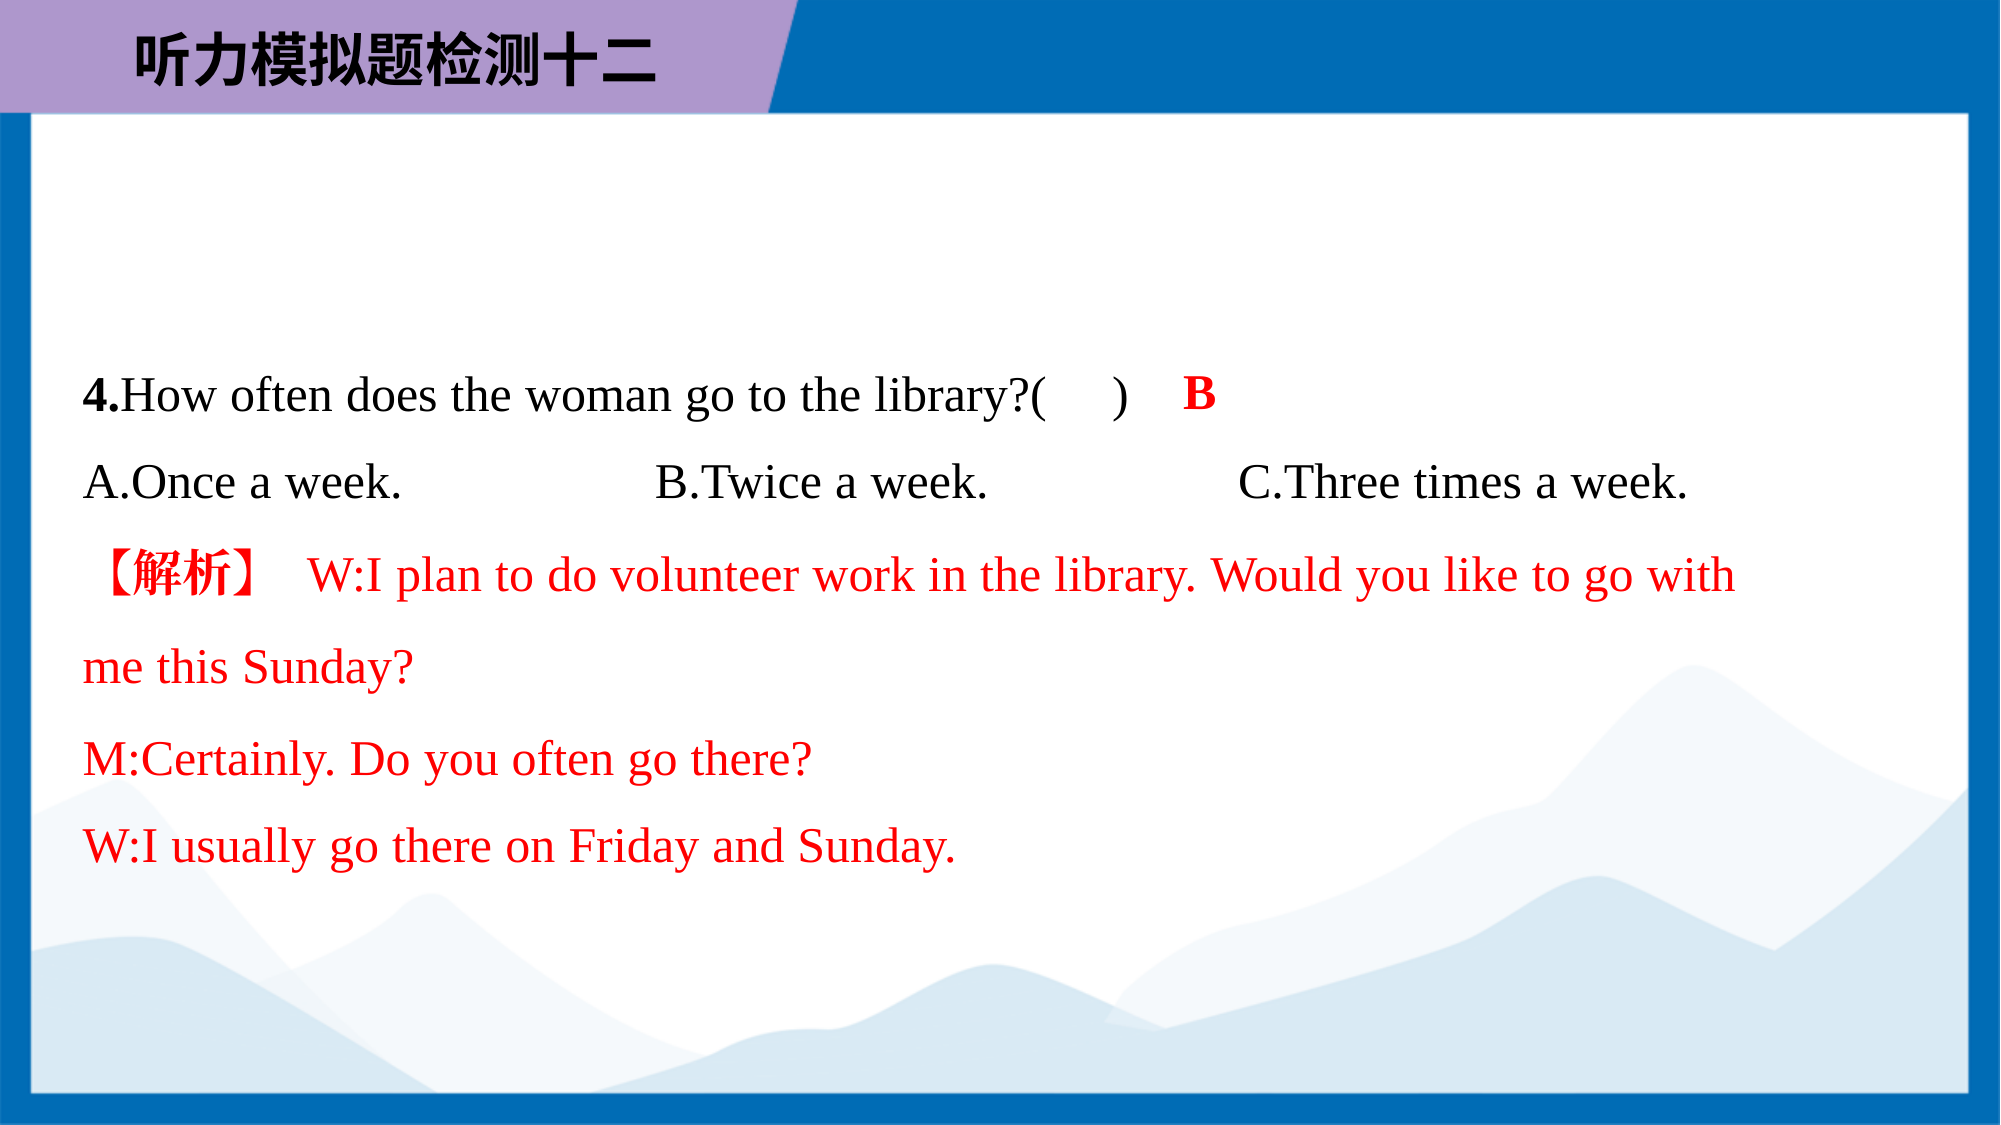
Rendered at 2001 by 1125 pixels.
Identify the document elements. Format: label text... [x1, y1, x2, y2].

text_box 【解析】 W:I plan to do volunteer work in the library. Would you like to go with me this Sunday? M:Certainly. Do you often go there? W:I usually go there on Friday and Sunday. [82, 510, 1917, 863]
text_box A.Once a week. B.Twice a week. C.Three times a week. [82, 421, 1917, 500]
text_box 4.How often does the woman go to the library?( ) [82, 333, 1917, 412]
text_box B [1164, 332, 1235, 411]
picture [0, 0, 2000, 1125]
